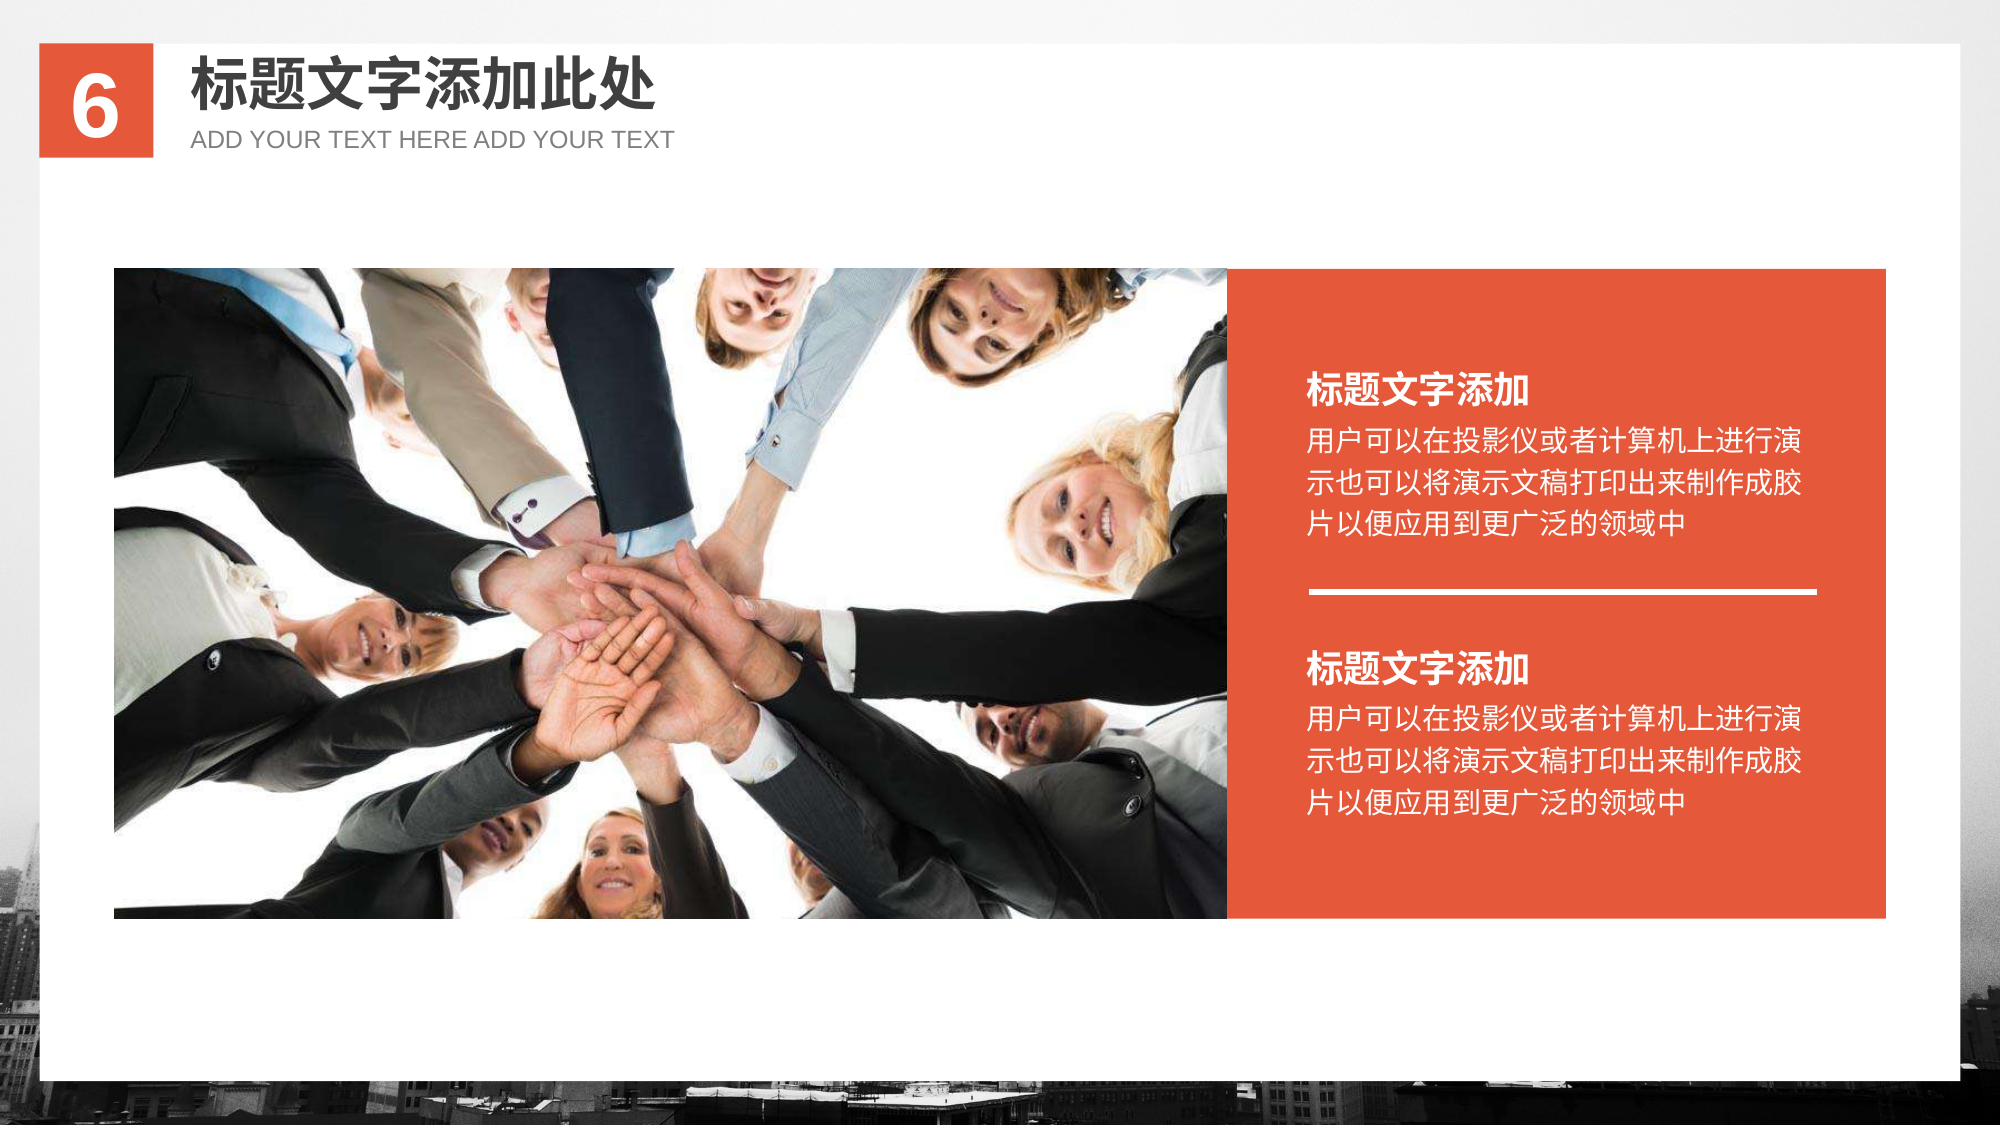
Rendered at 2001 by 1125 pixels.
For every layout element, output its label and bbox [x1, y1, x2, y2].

picture [0, 0, 2000, 1125]
text_box [39, 39, 780, 162]
text_box [1291, 628, 1822, 829]
text_box [1226, 268, 1887, 920]
text_box [1291, 349, 1822, 551]
